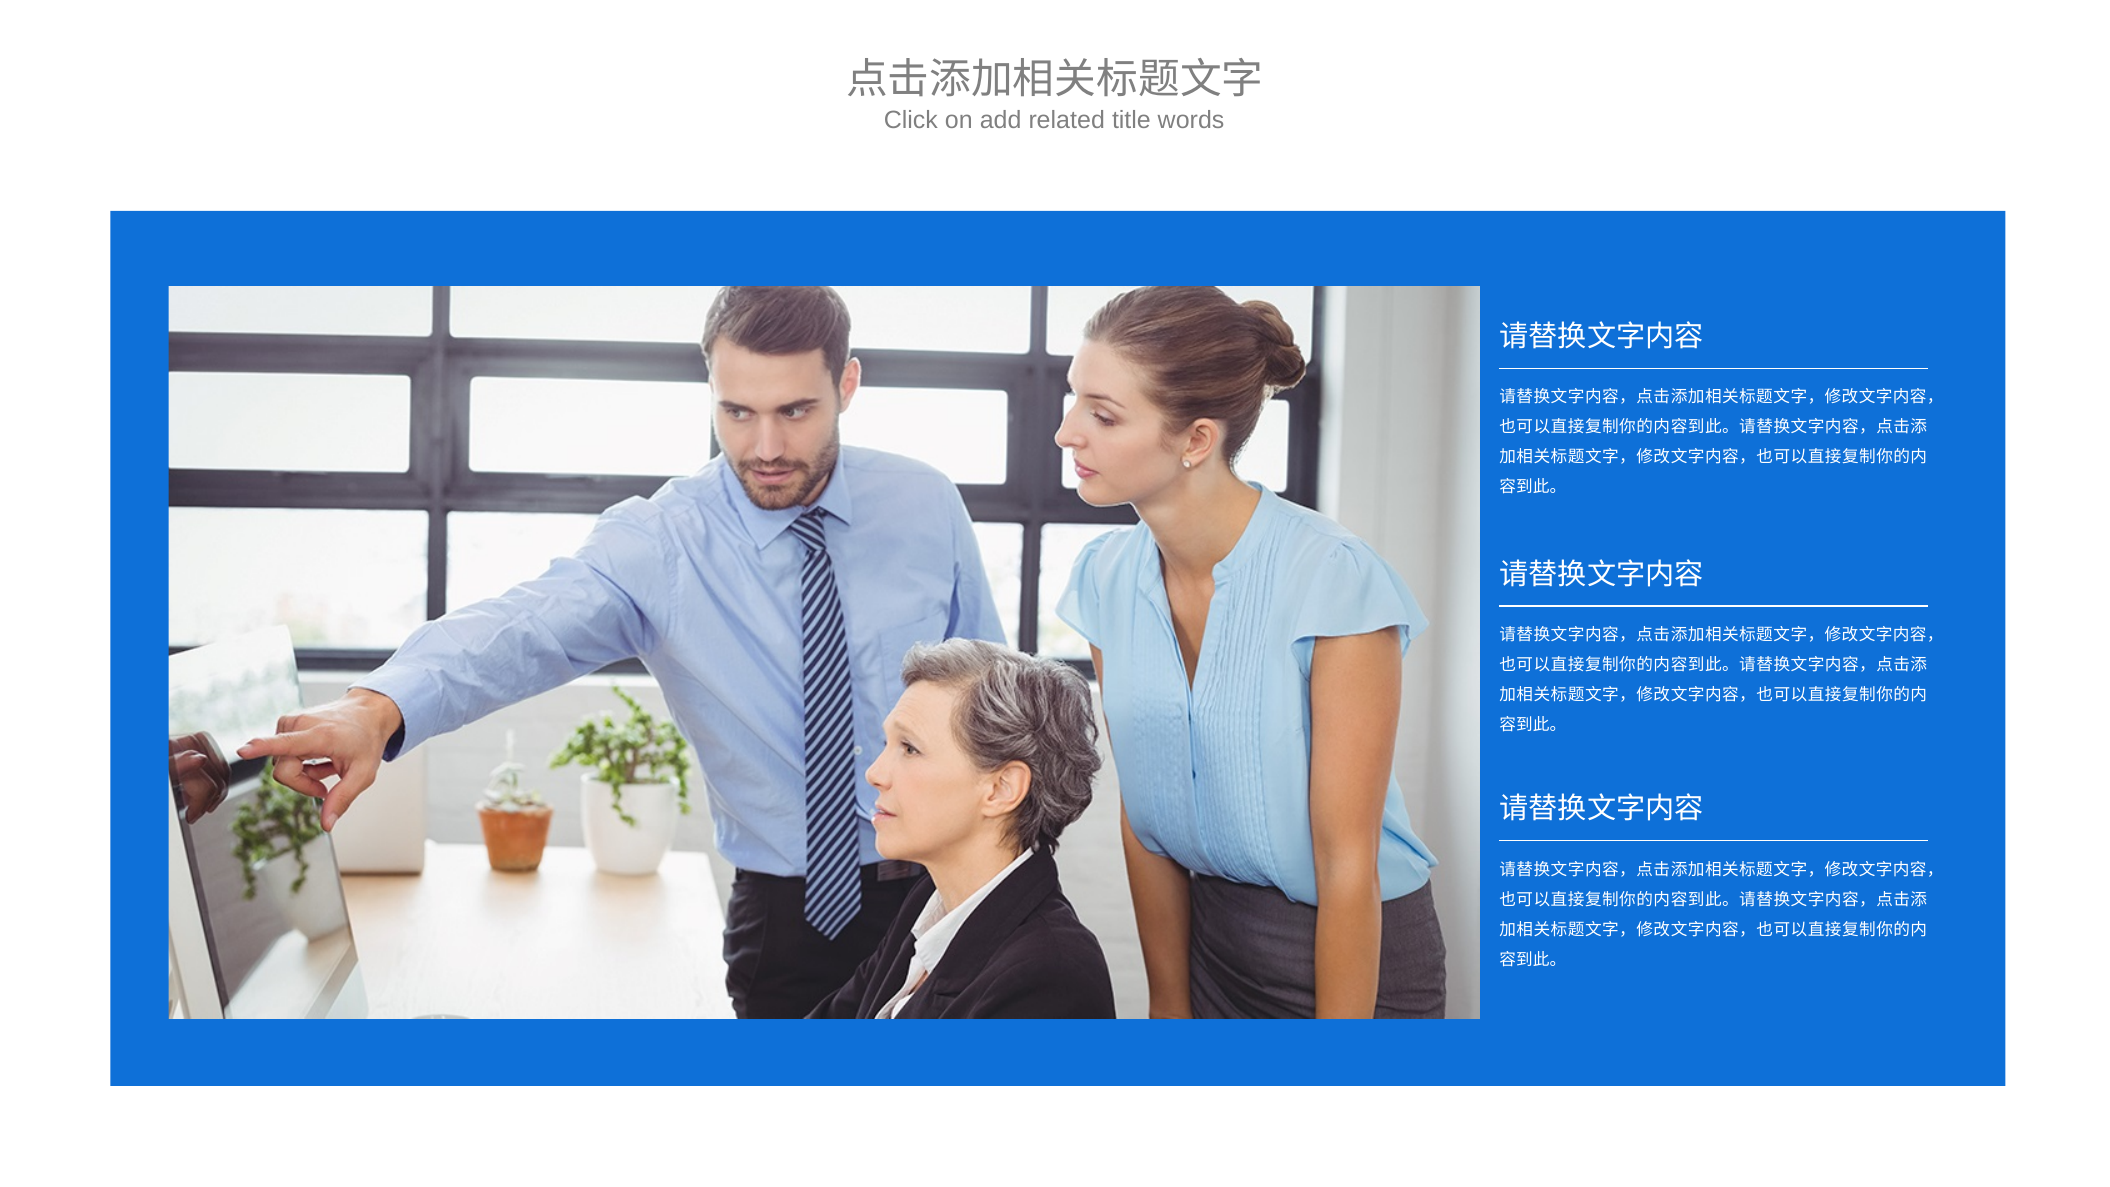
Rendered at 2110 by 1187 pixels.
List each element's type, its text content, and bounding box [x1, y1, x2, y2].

text_box 请替换文字内容 [1483, 781, 1842, 840]
text_box Click on add related title words [864, 95, 1246, 158]
text_box 请替换文字内容 [1483, 309, 1842, 368]
text_box [168, 285, 1481, 1019]
text_box 请替换文字内容，点击添加相关标题文字，修改文字内容，也可以直接复制你的内容到此。请替换文字内容，点击添加相关标题文字，修改文字内容，也可以直接复制你的内容到此。 [1483, 840, 1944, 999]
text_box 请替换文字内容 [1483, 547, 1842, 605]
text_box 请替换文字内容，点击添加相关标题文字，修改文字内容，也可以直接复制你的内容到此。请替换文字内容，点击添加相关标题文字，修改文字内容，也可以直接复制你的内容到此。 [1483, 605, 1944, 764]
text_box 点击添加相关标题文字 [803, 44, 1307, 107]
text_box 请替换文字内容，点击添加相关标题文字，修改文字内容，也可以直接复制你的内容到此。请替换文字内容，点击添加相关标题文字，修改文字内容，也可以直接复制你的内容到此。 [1483, 368, 1944, 527]
text_box [109, 210, 2006, 1087]
